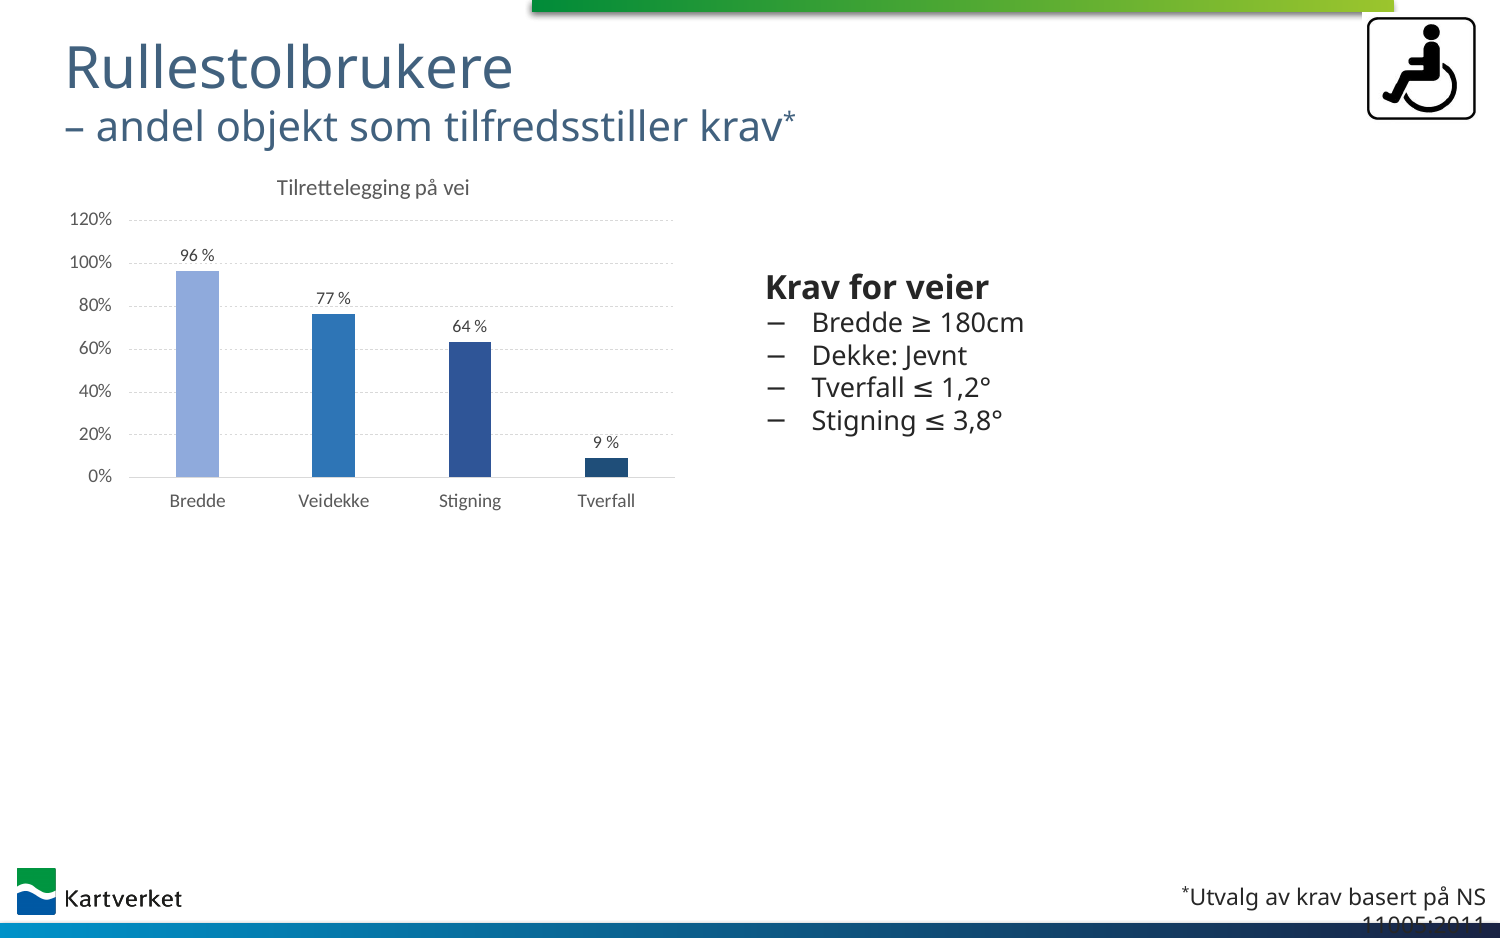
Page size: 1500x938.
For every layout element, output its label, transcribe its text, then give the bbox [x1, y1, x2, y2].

picture [62, 166, 685, 519]
text_box Rullestolbrukere – andel objekt som tilfredsstiller krav* [49, 25, 1431, 158]
picture [1362, 12, 1481, 126]
text_box Krav for veier Bredde ≥ 180cm Dekke: Jevnt Tverfall ≤ 1,2° Stigning ≤ 3,8° [750, 258, 1234, 444]
text_box *Utvalg av krav basert på NS 11005:2011 [1068, 873, 1500, 938]
